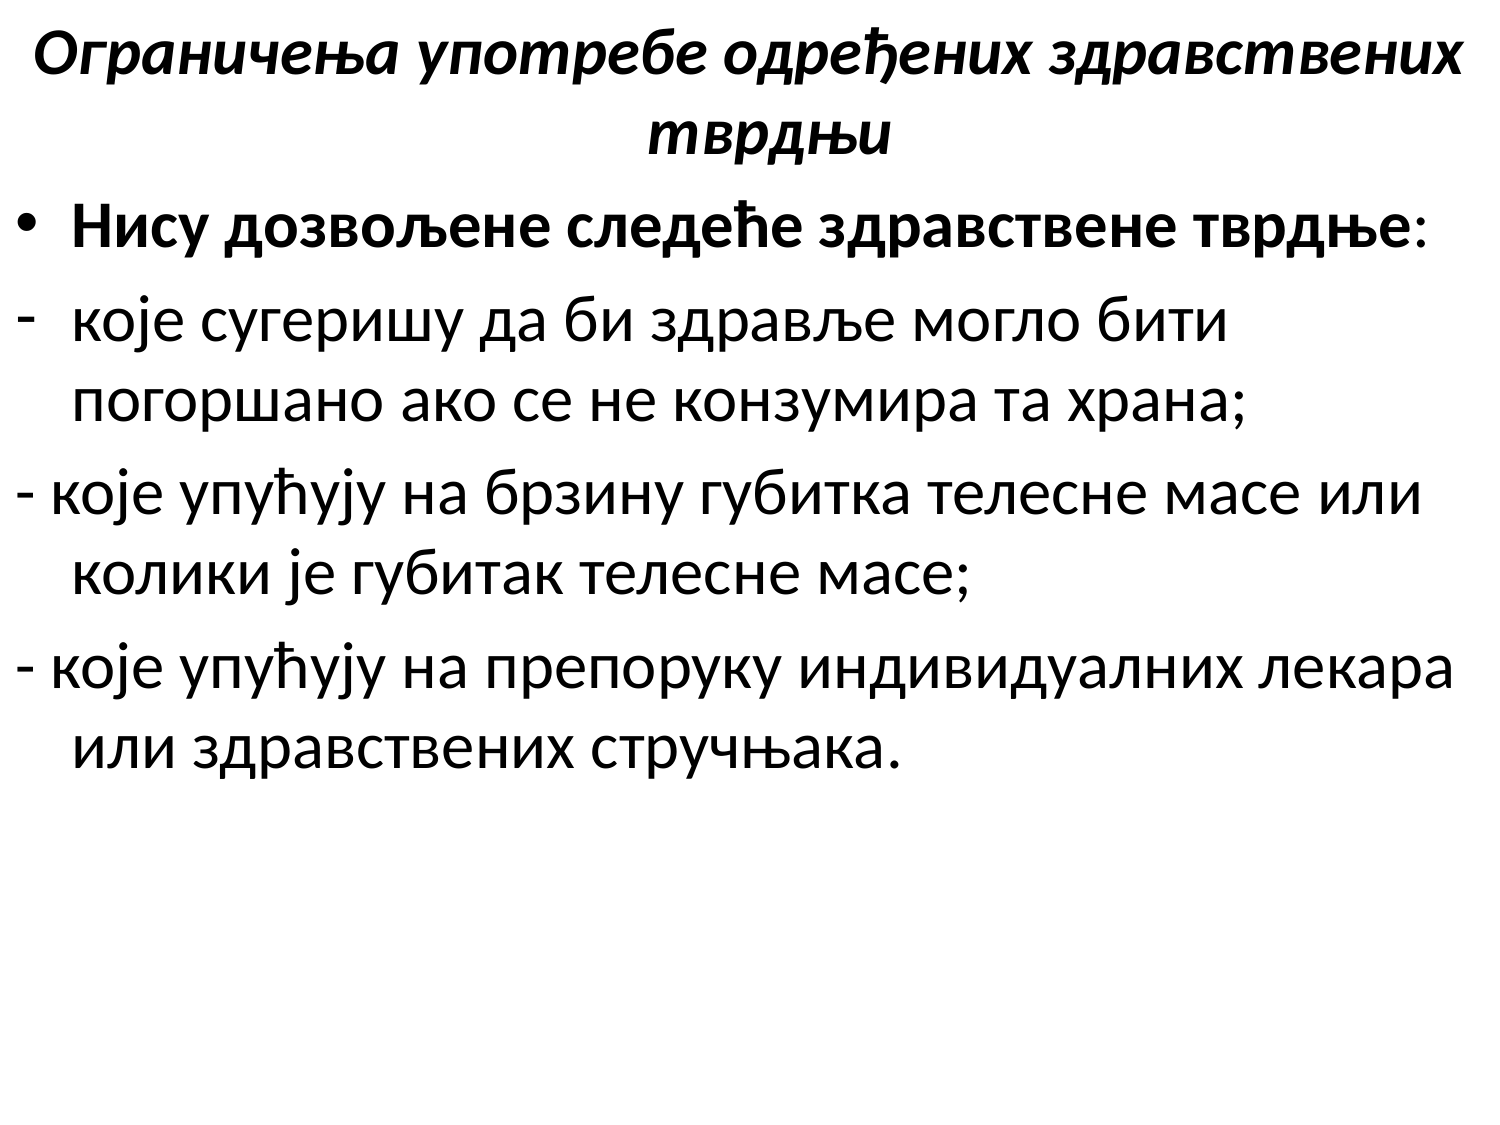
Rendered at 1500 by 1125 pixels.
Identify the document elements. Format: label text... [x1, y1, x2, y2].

list Ограничења употребе одређених здравствених тврдњи Нису дозвољене следеће здравствене тврдње: које сугеришу да би здравље могло бити погоршано ако се не конзумира та храна; - које упућују на брзину губитка телесне масе или колики је губитак телесне масе; - које упућују на препоруку индивидуалних лекара или здравствених стручњака. [0, 0, 1500, 1125]
